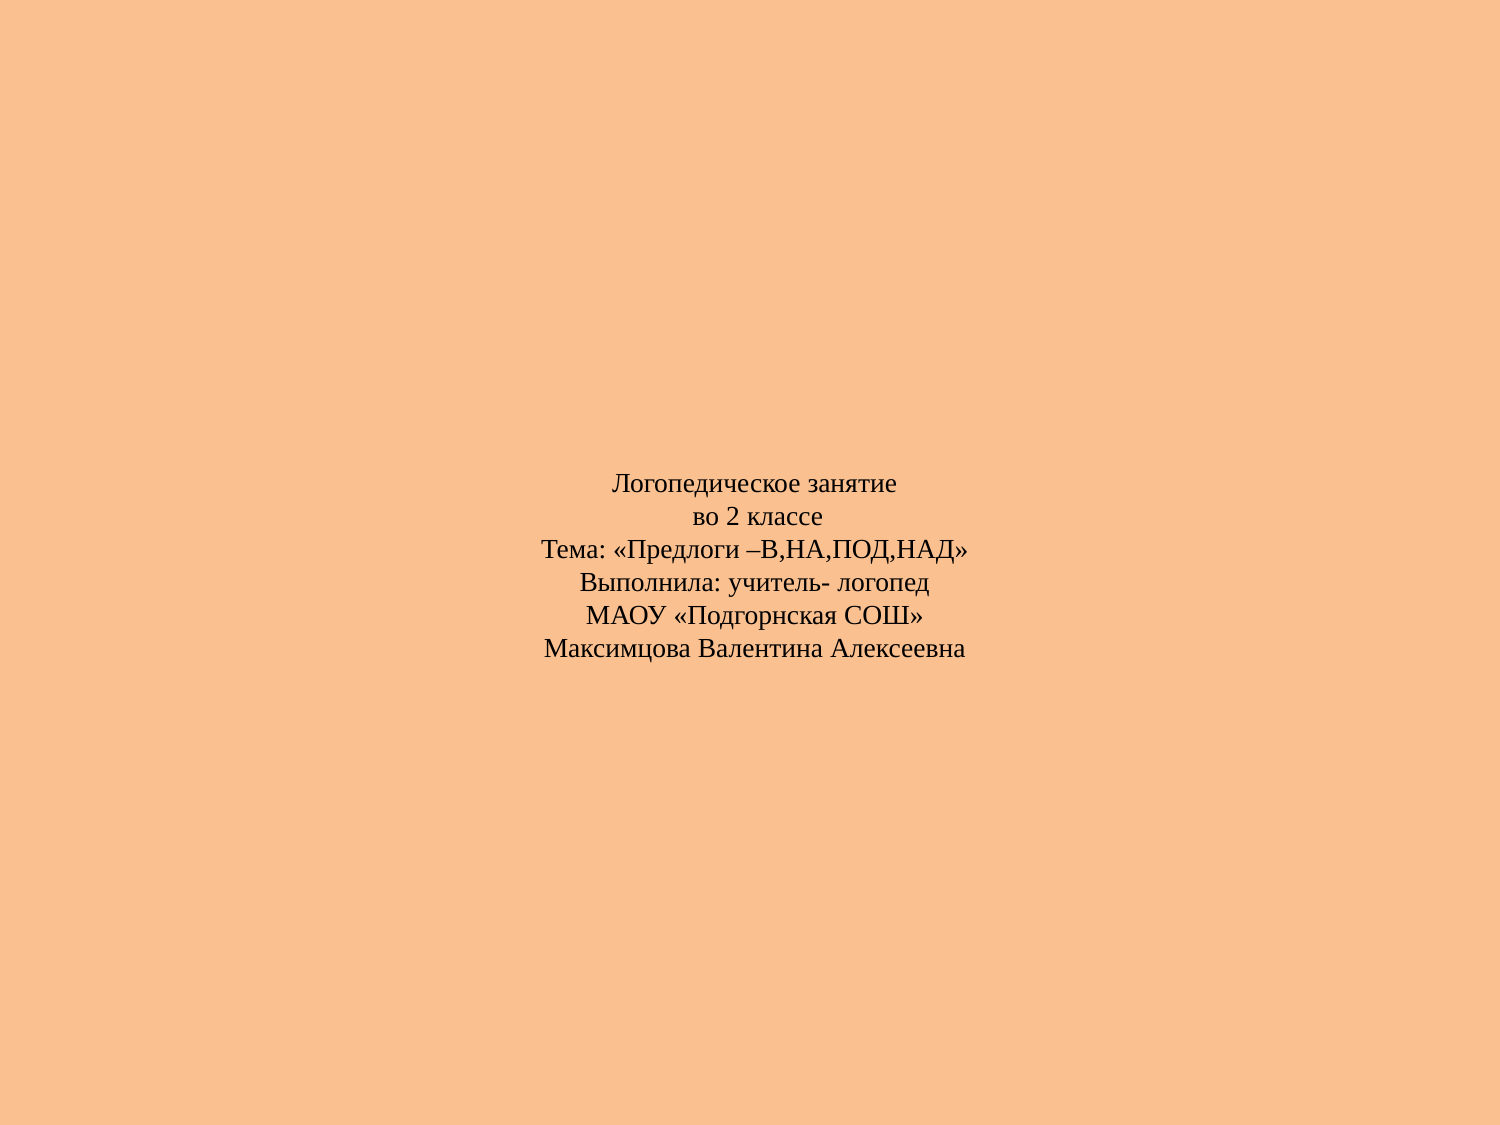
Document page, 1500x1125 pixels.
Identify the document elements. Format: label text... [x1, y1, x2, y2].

title Логопедическое занятие во 2 классе Тема: «Предлоги –В,НА,ПОД,НАД» Выполнила: учитель- логопед МАОУ «Подгорнская СОШ» Максимцова Валентина Алексеевна [117, 457, 1393, 699]
